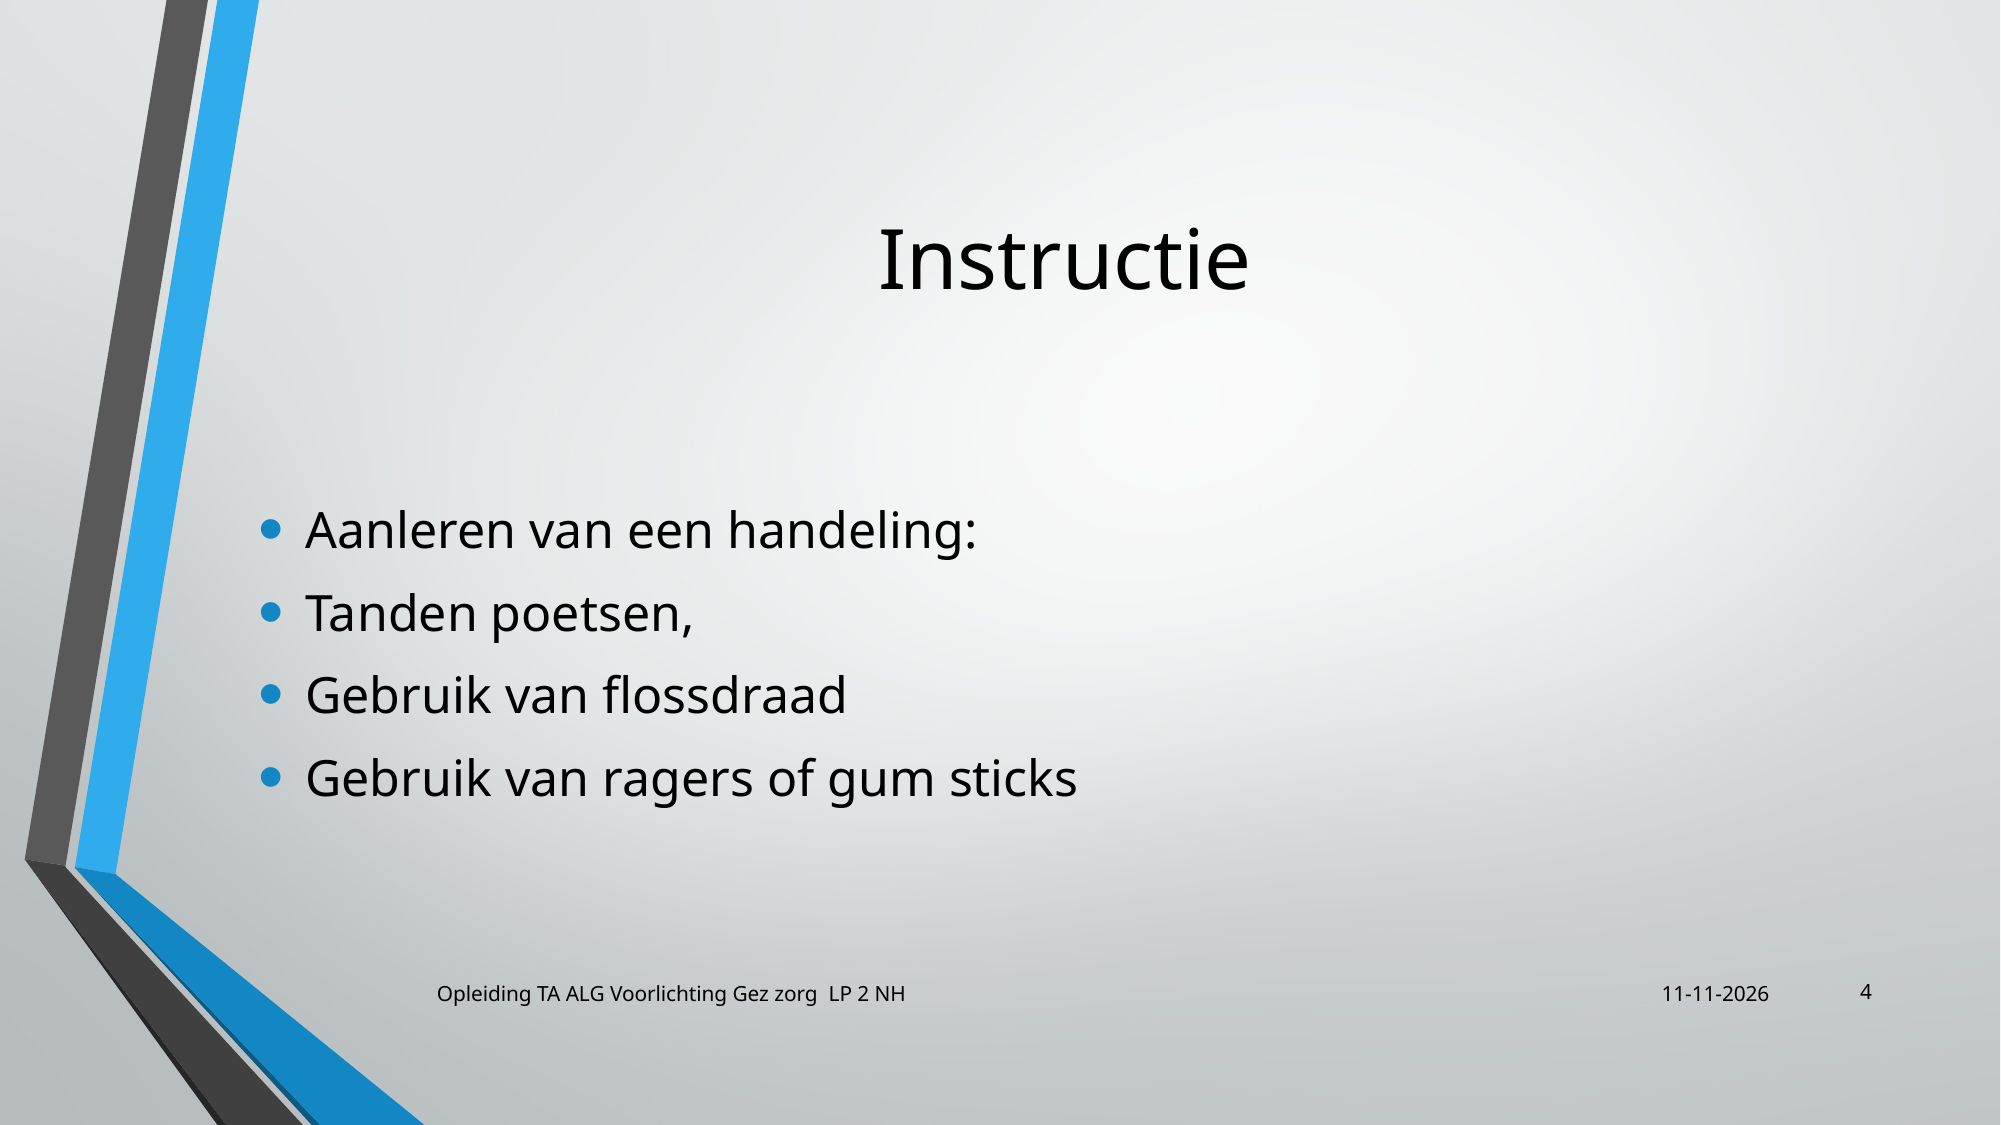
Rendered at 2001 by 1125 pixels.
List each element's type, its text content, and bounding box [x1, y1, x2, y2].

slide_number 4 [1796, 962, 1887, 1023]
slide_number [1596, 965, 1784, 1025]
list Aanleren van een handeling: Tanden poetsen, Gebruik van flossdraad Gebruik van ragers of gum sticks [243, 437, 1887, 950]
title Instructie [243, 112, 1887, 400]
footer Opleiding TA ALG Voorlichting Gez zorg LP 2 NH [421, 965, 1584, 1025]
